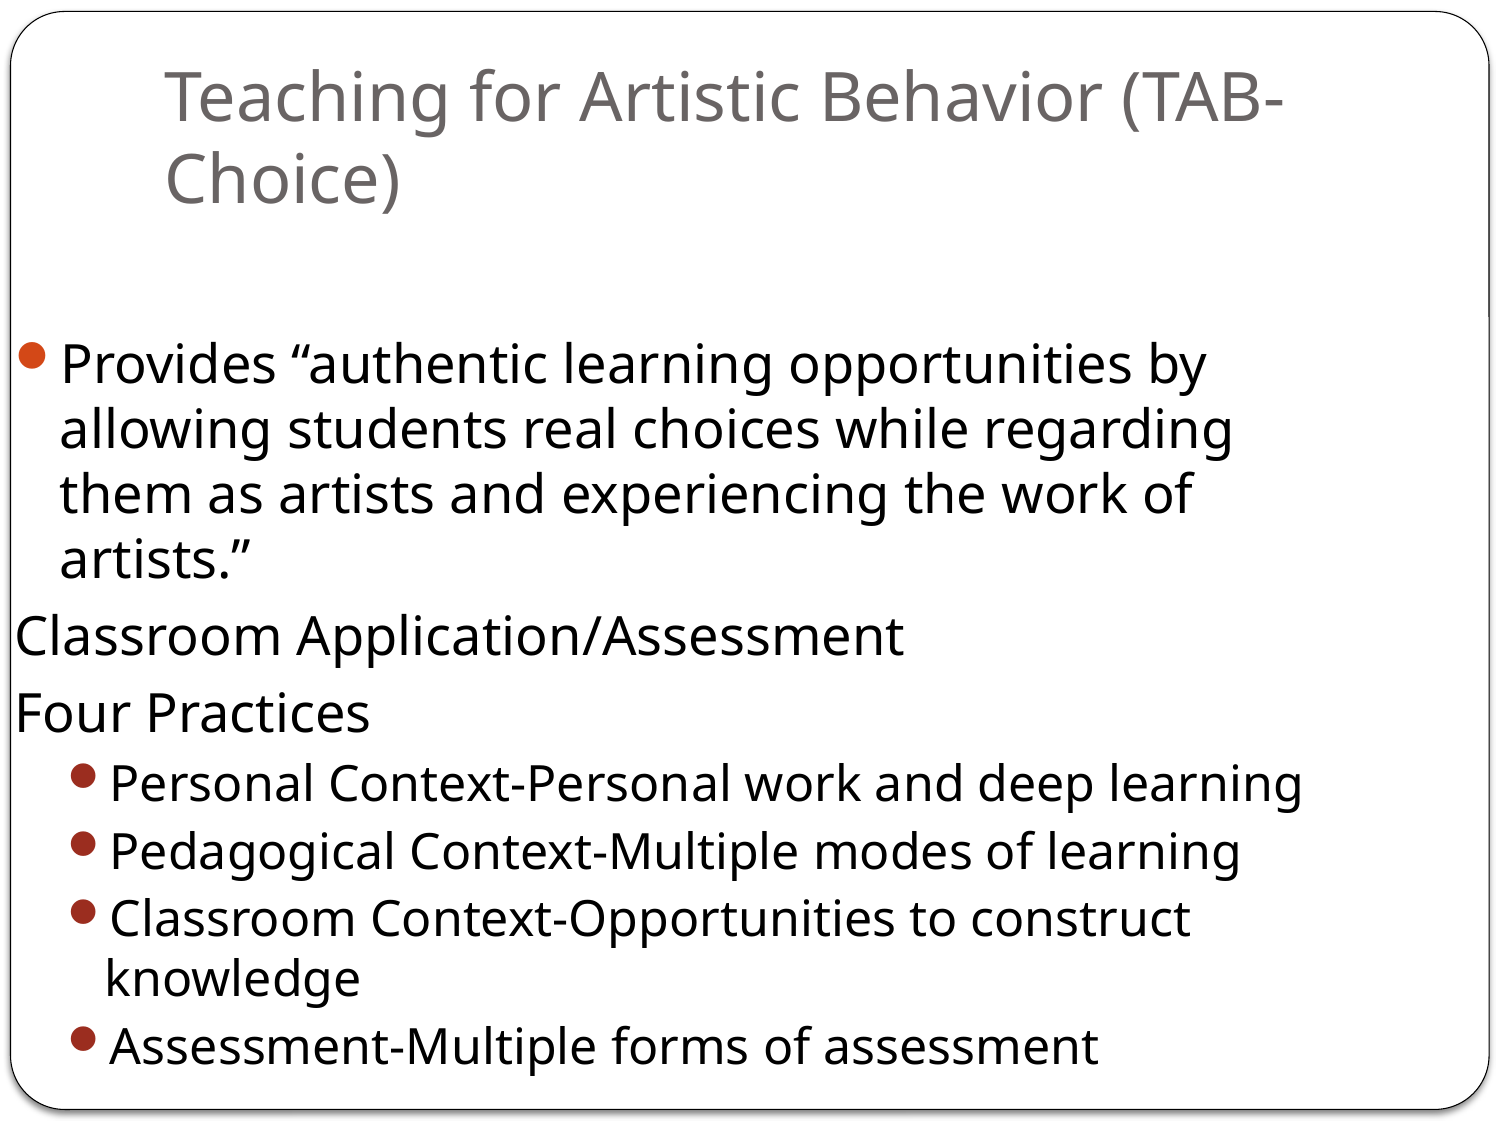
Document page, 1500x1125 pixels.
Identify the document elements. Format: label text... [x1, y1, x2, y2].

list Provides “authentic learning opportunities by allowing students real choices while regarding them as artists and experiencing the work of artists.” Classroom Application/Assessment Four Practices Personal Context-Personal work and deep learning Pedagogical Context-Multiple modes of learning Classroom Context-Opportunities to construct knowledge Assessment-Multiple forms of assessment [0, 321, 1350, 1125]
title Teaching for Artistic Behavior (TAB-Choice) [150, 45, 1425, 233]
